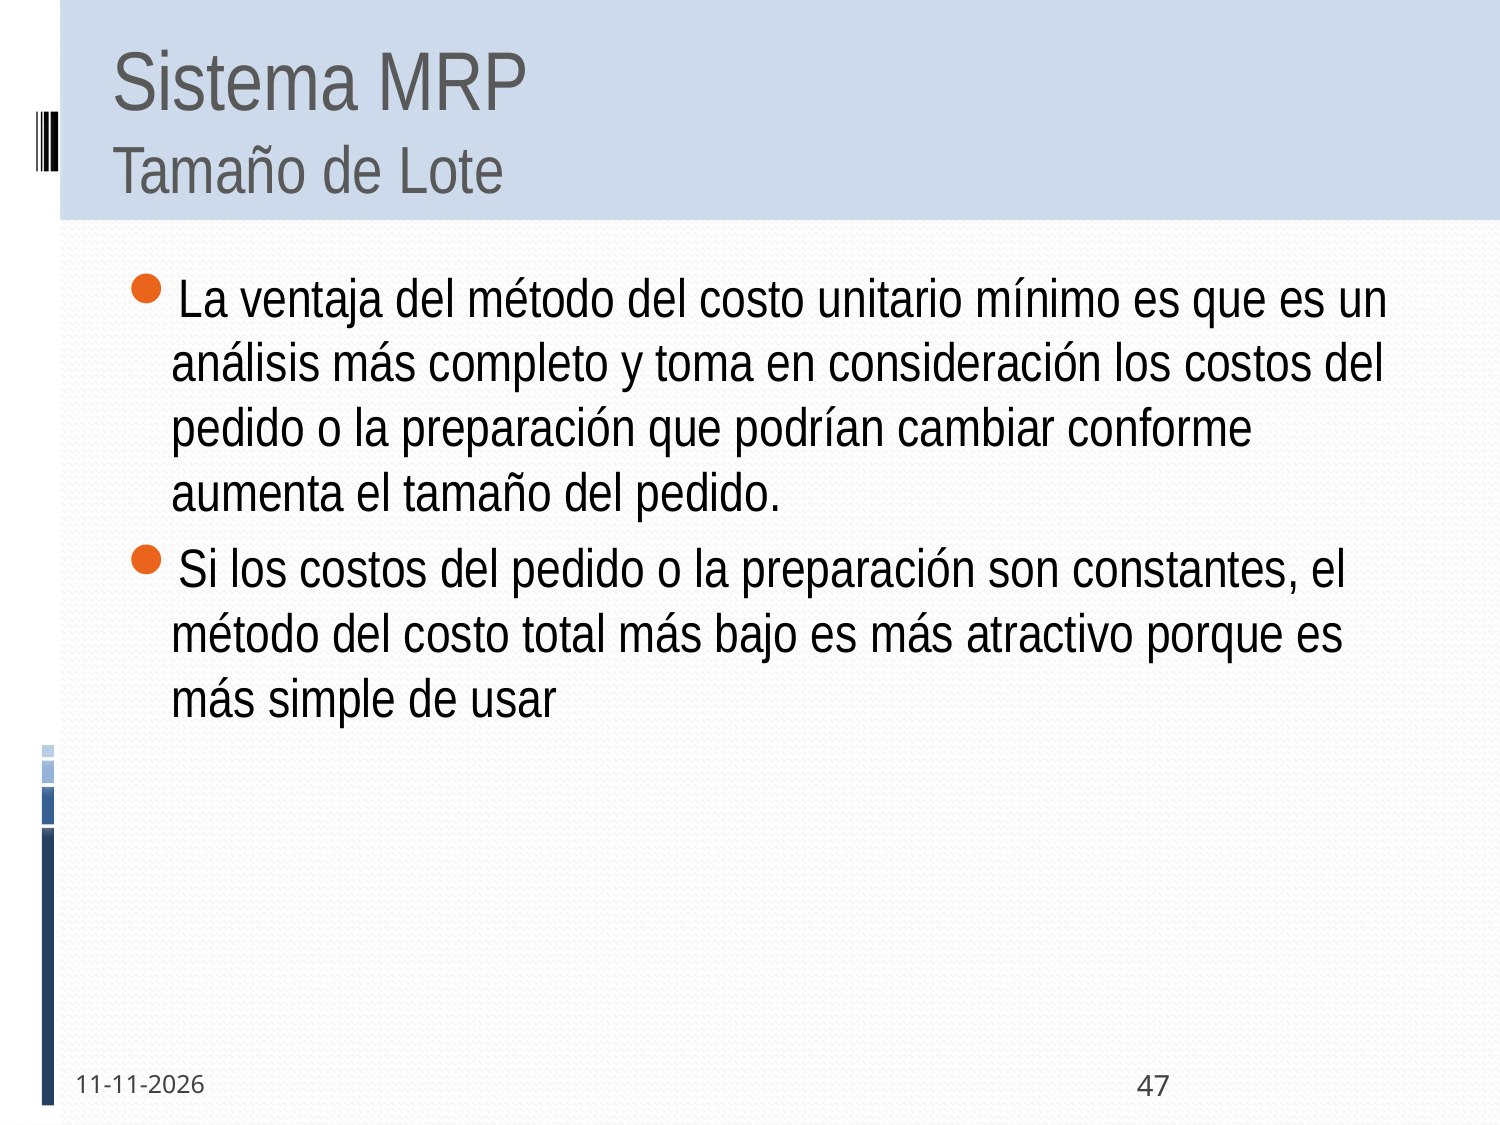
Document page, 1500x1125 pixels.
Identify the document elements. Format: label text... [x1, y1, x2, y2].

title Sistema MRP Tamaño de Lote [111, 18, 1436, 207]
slide_number 47 [1045, 1046, 1171, 1107]
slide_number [75, 1042, 243, 1103]
list La ventaja del método del costo unitario mínimo es que es un análisis más completo y toma en consideración los costos del pedido o la preparación que podrían cambiar conforme aumenta el tamaño del pedido. Si los costos del pedido o la preparación son constantes, el método del costo total más bajo es más atractivo porque es más simple de usar [111, 255, 1436, 1038]
